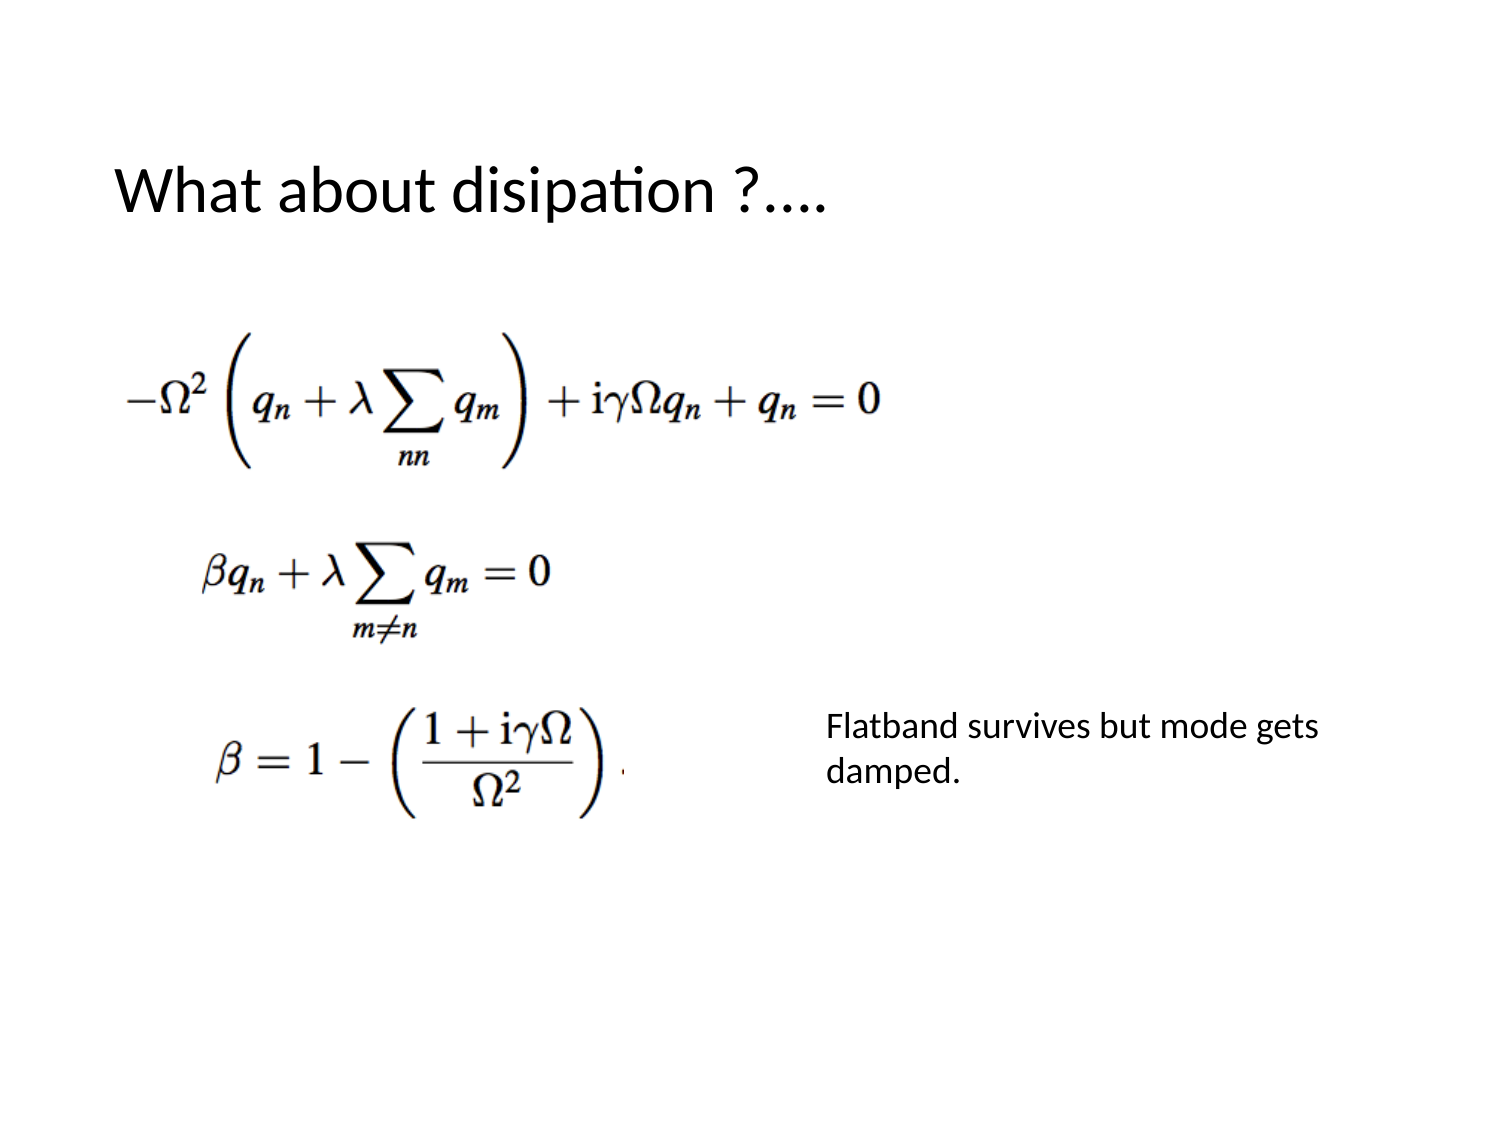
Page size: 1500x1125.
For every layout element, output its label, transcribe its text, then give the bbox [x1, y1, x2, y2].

picture [162, 510, 625, 840]
text_box Flatband survives but mode gets damped. [811, 693, 1356, 799]
text_box What about disipation ?.... [99, 138, 1340, 233]
picture [99, 294, 905, 489]
